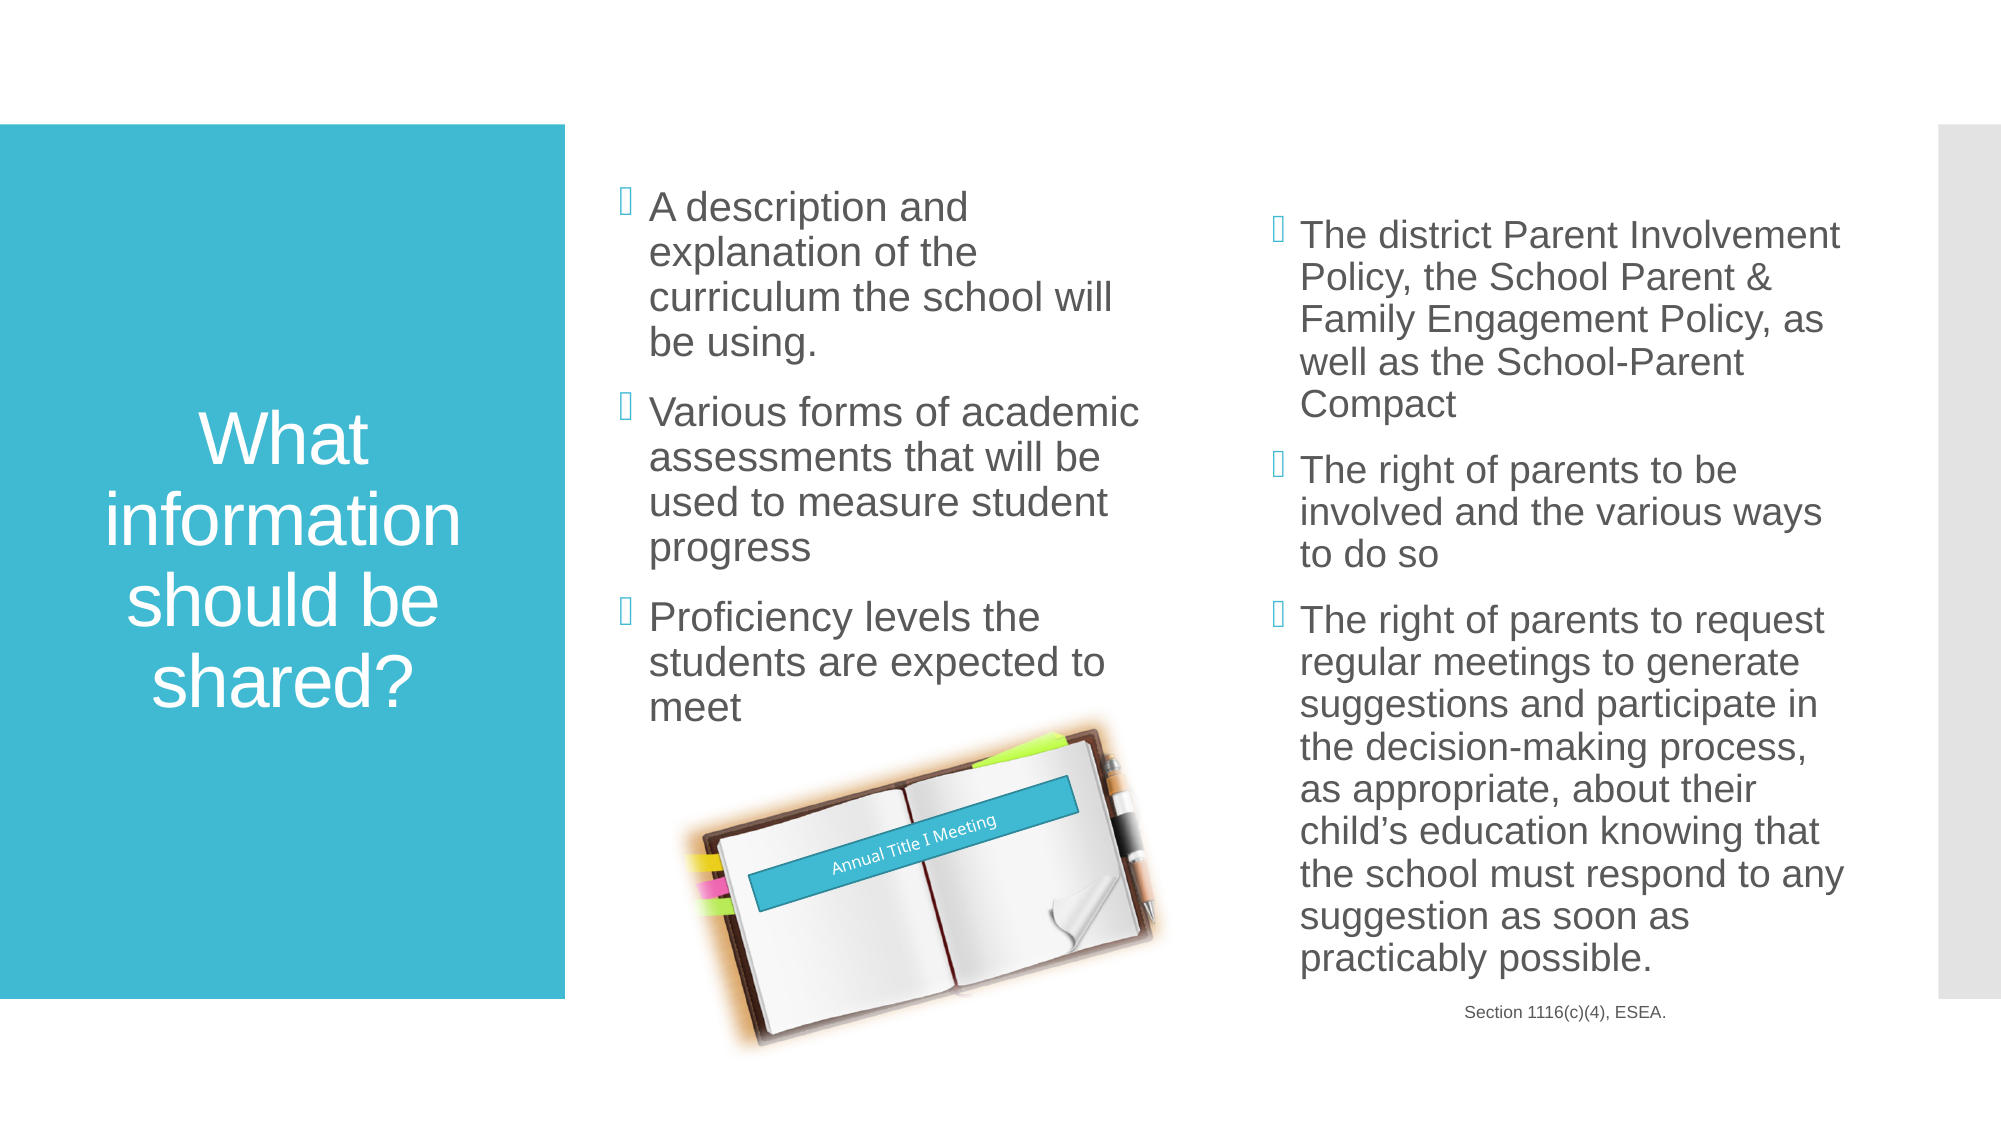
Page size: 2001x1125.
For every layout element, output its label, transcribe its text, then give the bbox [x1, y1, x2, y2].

list The district Parent Involvement Policy, the School Parent & Family Engagement Policy, as well as the School-Parent Compact The right of parents to be involved and the various ways to do so The right of parents to request regular meetings to generate suggestions and participate in the decision-making process, as appropriate, about their child’s education knowing that the school must respond to any suggestion as soon as practicably possible. Section 1116(c)(4), ESEA. [1256, 206, 1875, 1047]
list A description and explanation of the curriculum the school will be using. Various forms of academic assessments that will be used to measure student progress Proficiency levels the students are expected to meet [603, 72, 1174, 913]
picture [684, 738, 1159, 1030]
title What information should be shared? [41, 184, 525, 940]
